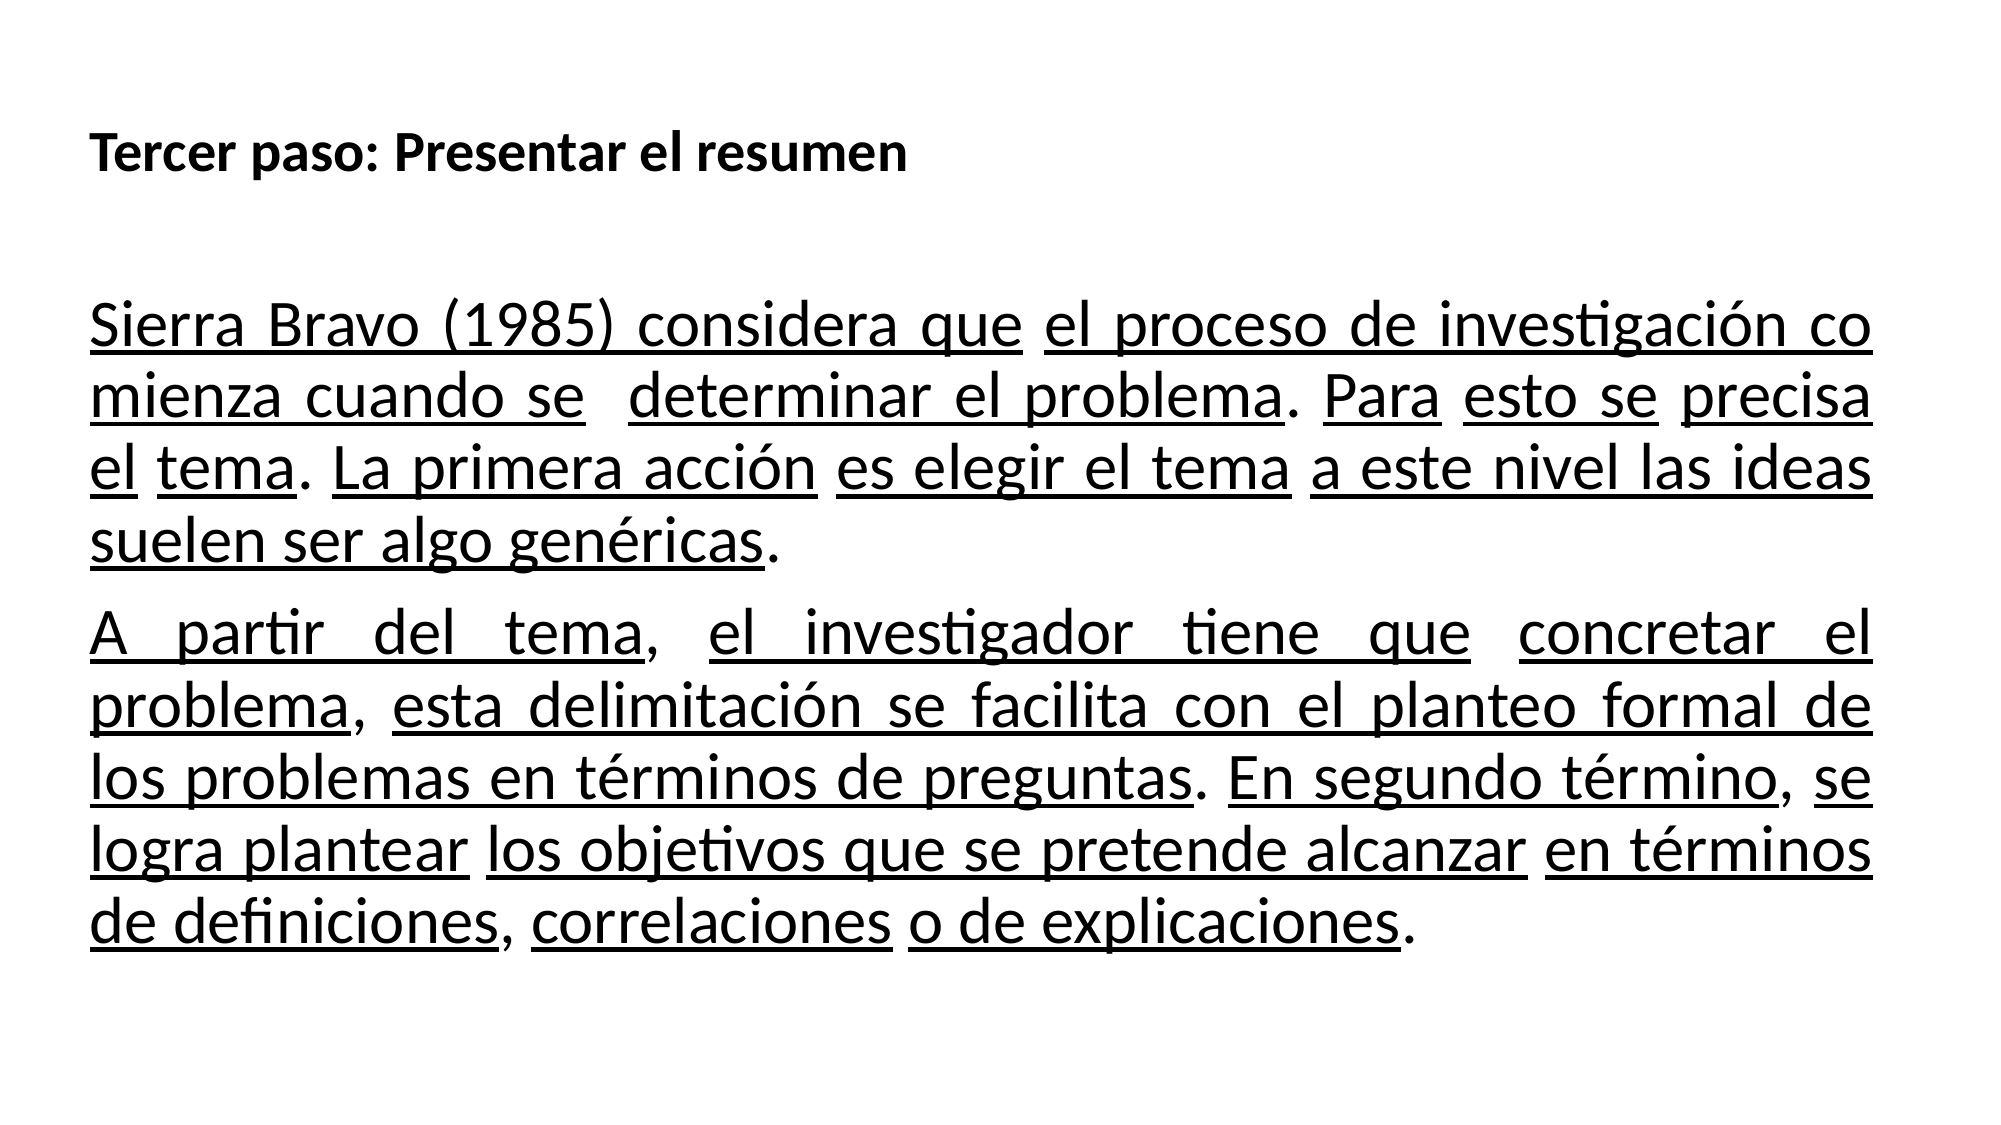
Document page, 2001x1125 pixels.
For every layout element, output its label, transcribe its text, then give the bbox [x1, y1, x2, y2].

text_box Tercer paso: Presentar el resumen Sierra Bravo (1985) considera que el proceso de investigación co­mienza cuando se determinar el problema. Para esto se precisa el tema. La primera acción es elegir el tema a este nivel las ideas suelen ser algo genéricas. A partir del tema, el investigador tiene que concretar el problema, esta deli­mitación se facilita con el planteo formal de los problemas en térmi­nos de preguntas. En segundo término, se logra plantear los objetivos que se pretende alcanzar en términos de definicio­nes, correlaciones o de expli­caciones. [74, 113, 1888, 1018]
